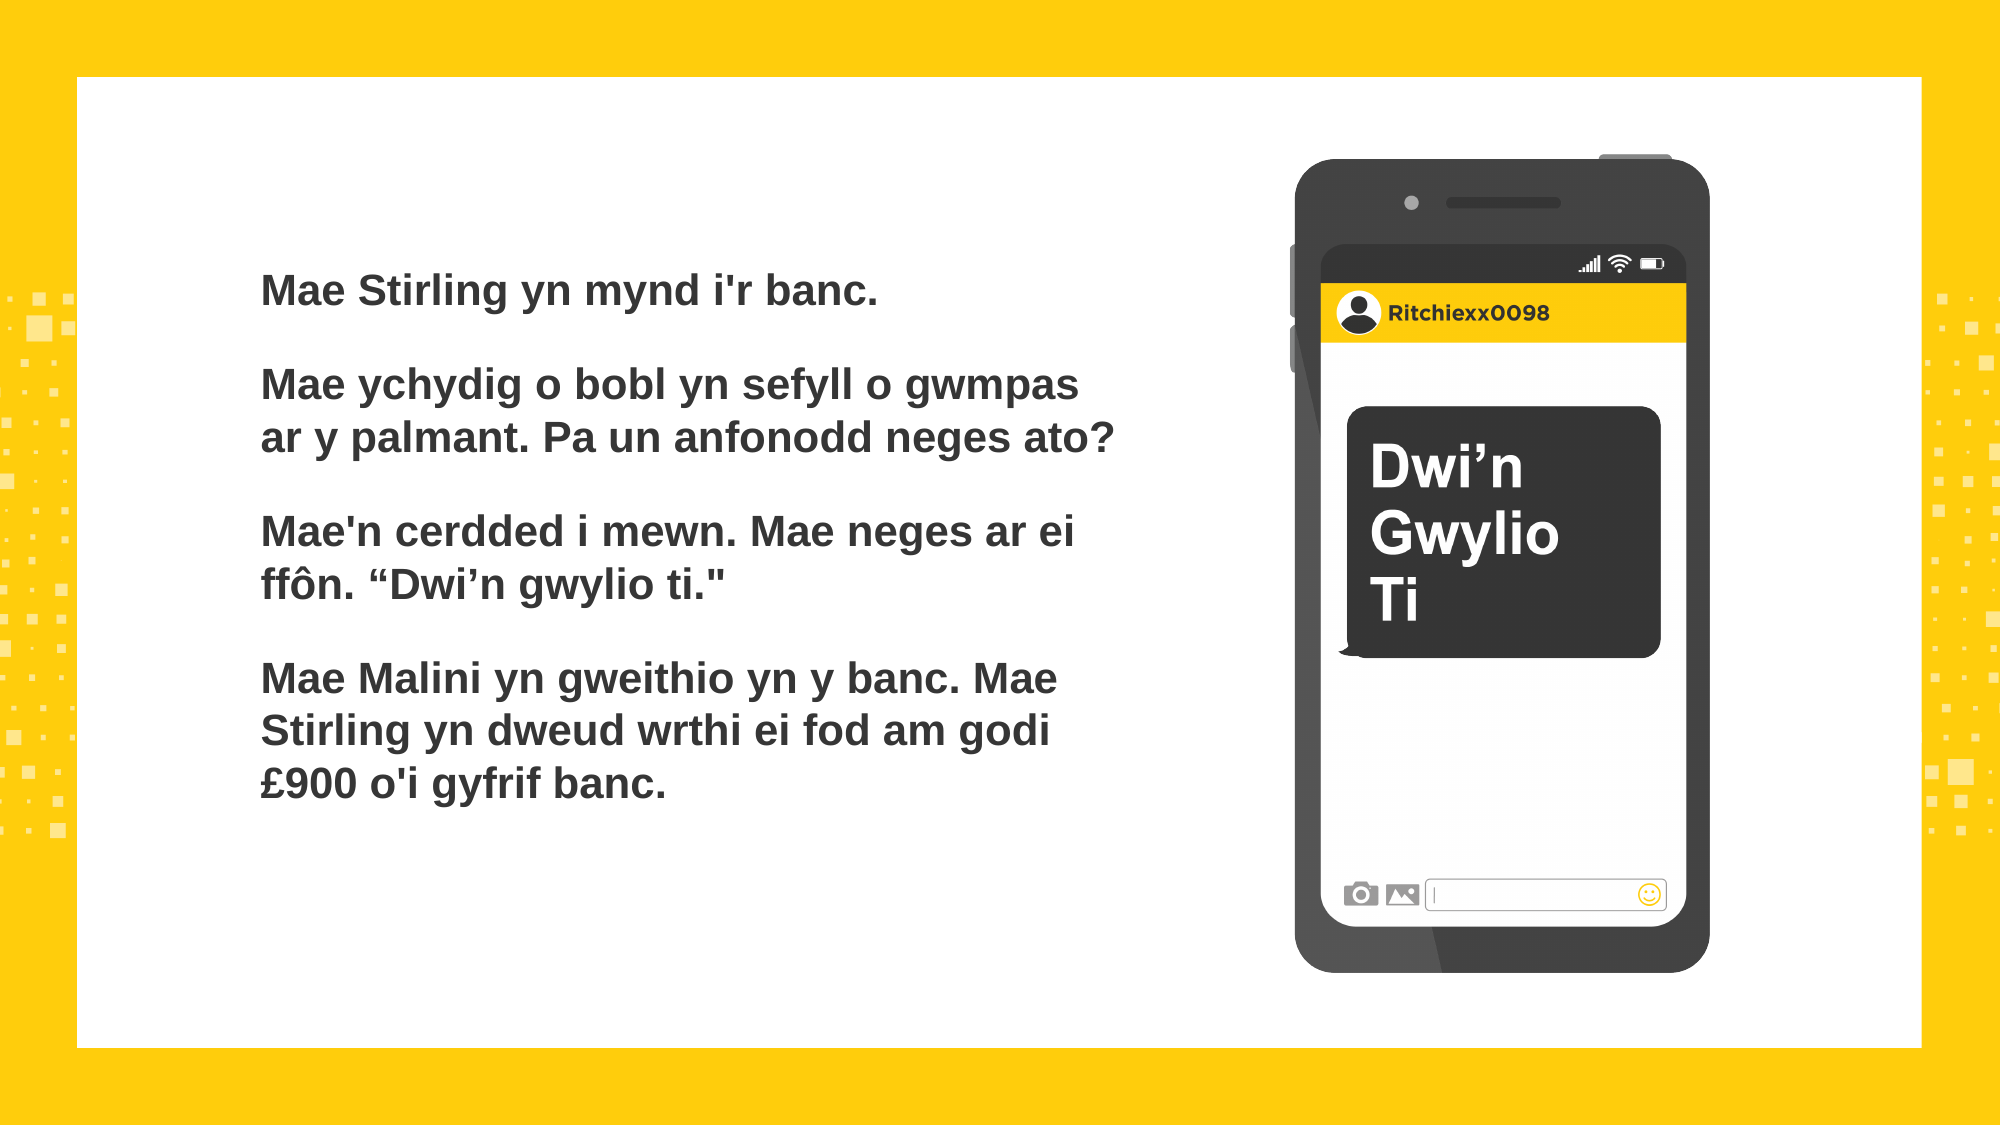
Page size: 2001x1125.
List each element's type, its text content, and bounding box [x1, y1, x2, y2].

picture [1285, 154, 1710, 973]
text_box Mae Stirling yn mynd i'r banc. Mae ychydig o bobl yn sefyll o gwmpas ar y palmant. Pa un anfonodd neges ato? Mae'n cerdded i mewn. Mae neges ar ei ffôn. “Dwi’n gwylio ti." Mae Malini yn gweithio yn y banc. Mae Stirling yn dweud wrthi ei fod am godi £900 o'i gyfrif banc. [245, 254, 1144, 815]
